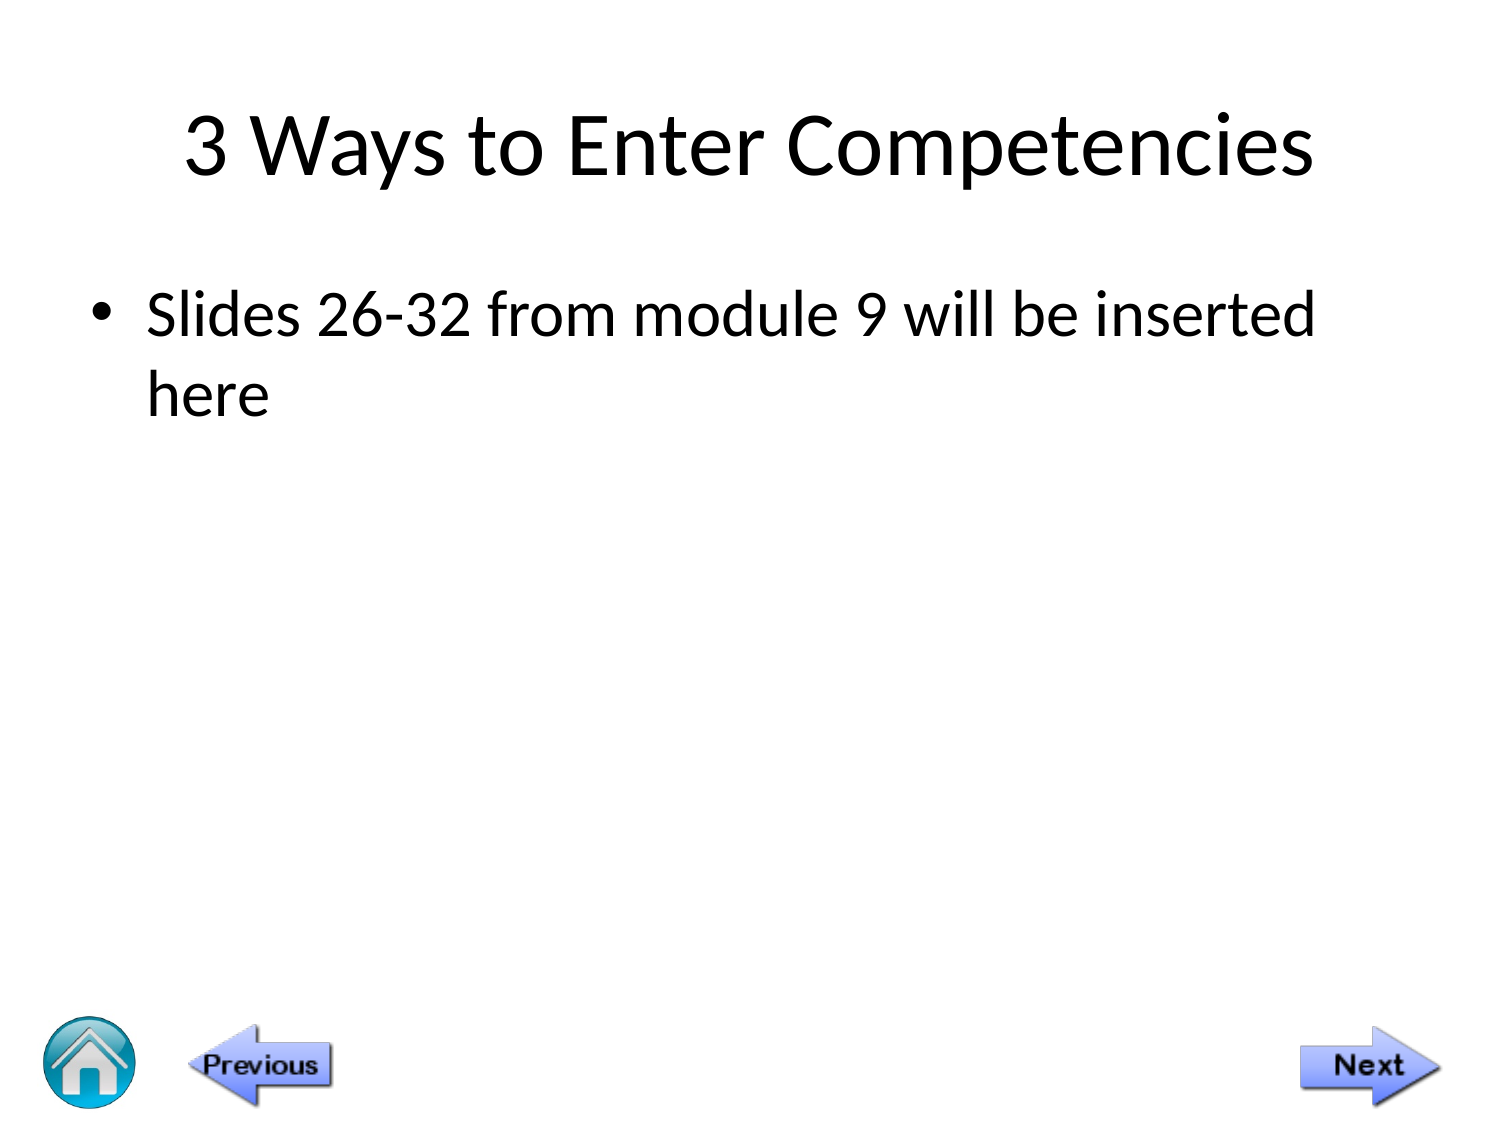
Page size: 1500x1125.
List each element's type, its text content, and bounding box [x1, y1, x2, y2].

list Slides 26-32 from module 9 will be inserted here [75, 262, 1425, 1005]
picture [37, 1009, 141, 1113]
picture [187, 1023, 338, 1113]
title 3 Ways to Enter Competencies [75, 45, 1425, 233]
picture [1299, 1025, 1447, 1113]
